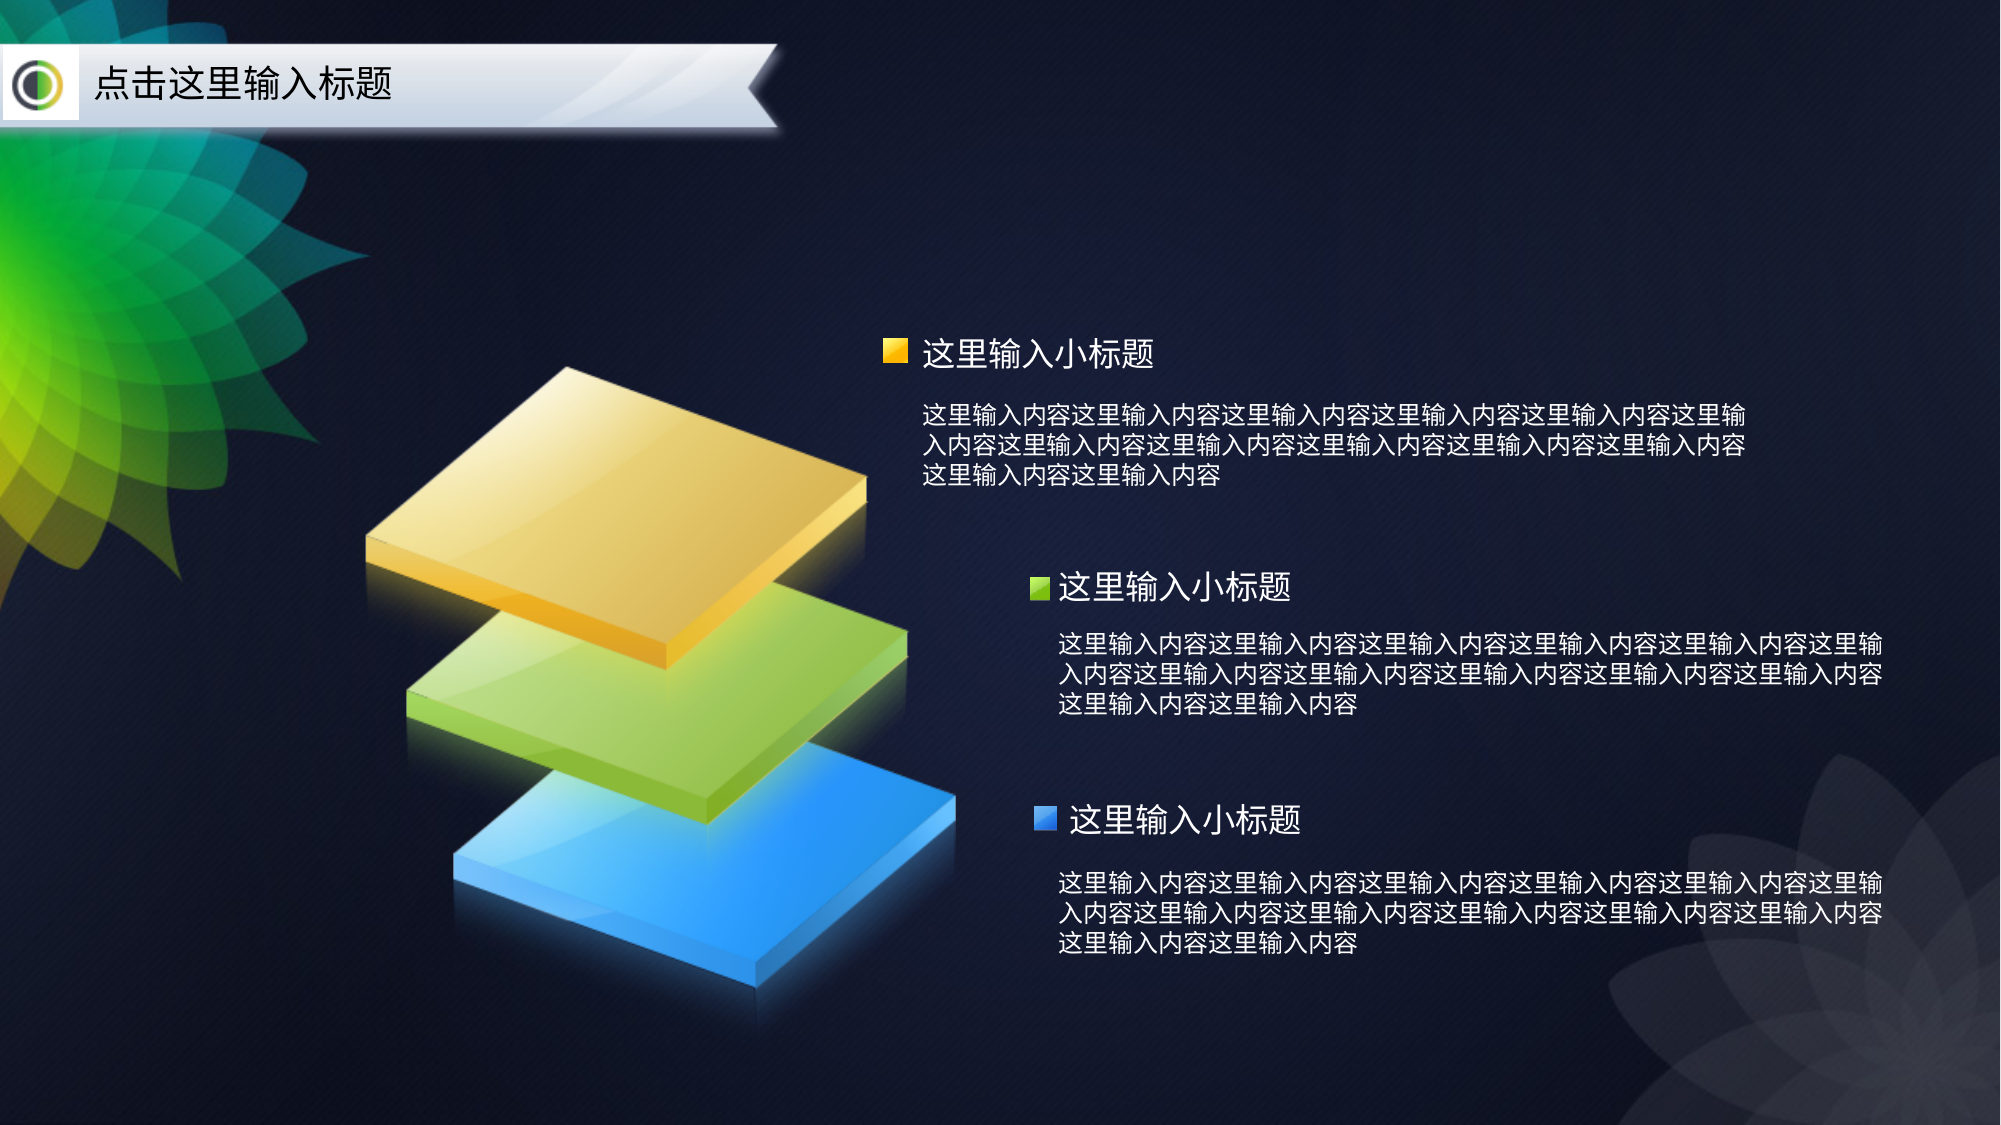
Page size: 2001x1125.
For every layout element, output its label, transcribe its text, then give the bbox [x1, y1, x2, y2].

text_box 这里输入内容这里输入内容这里输入内容这里输入内容这里输入内容这里输入内容这里输入内容这里输入内容这里输入内容这里输入内容这里输入内容这里输入内容这里输入内容 [1044, 621, 1903, 756]
text_box 这里输入小标题 [1054, 791, 1914, 846]
text_box 这里输入内容这里输入内容这里输入内容这里输入内容这里输入内容这里输入内容这里输入内容这里输入内容这里输入内容这里输入内容这里输入内容这里输入内容这里输入内容 [975, 392, 1767, 527]
picture [0, 0, 2001, 1125]
text_box 这里输入内容这里输入内容这里输入内容这里输入内容这里输入内容这里输入内容这里输入内容这里输入内容这里输入内容这里输入内容这里输入内容这里输入内容这里输入内容 [1044, 859, 1903, 995]
text_box 这里输入小标题 [1044, 558, 1903, 614]
text_box 这里输入小标题 [907, 325, 1767, 381]
